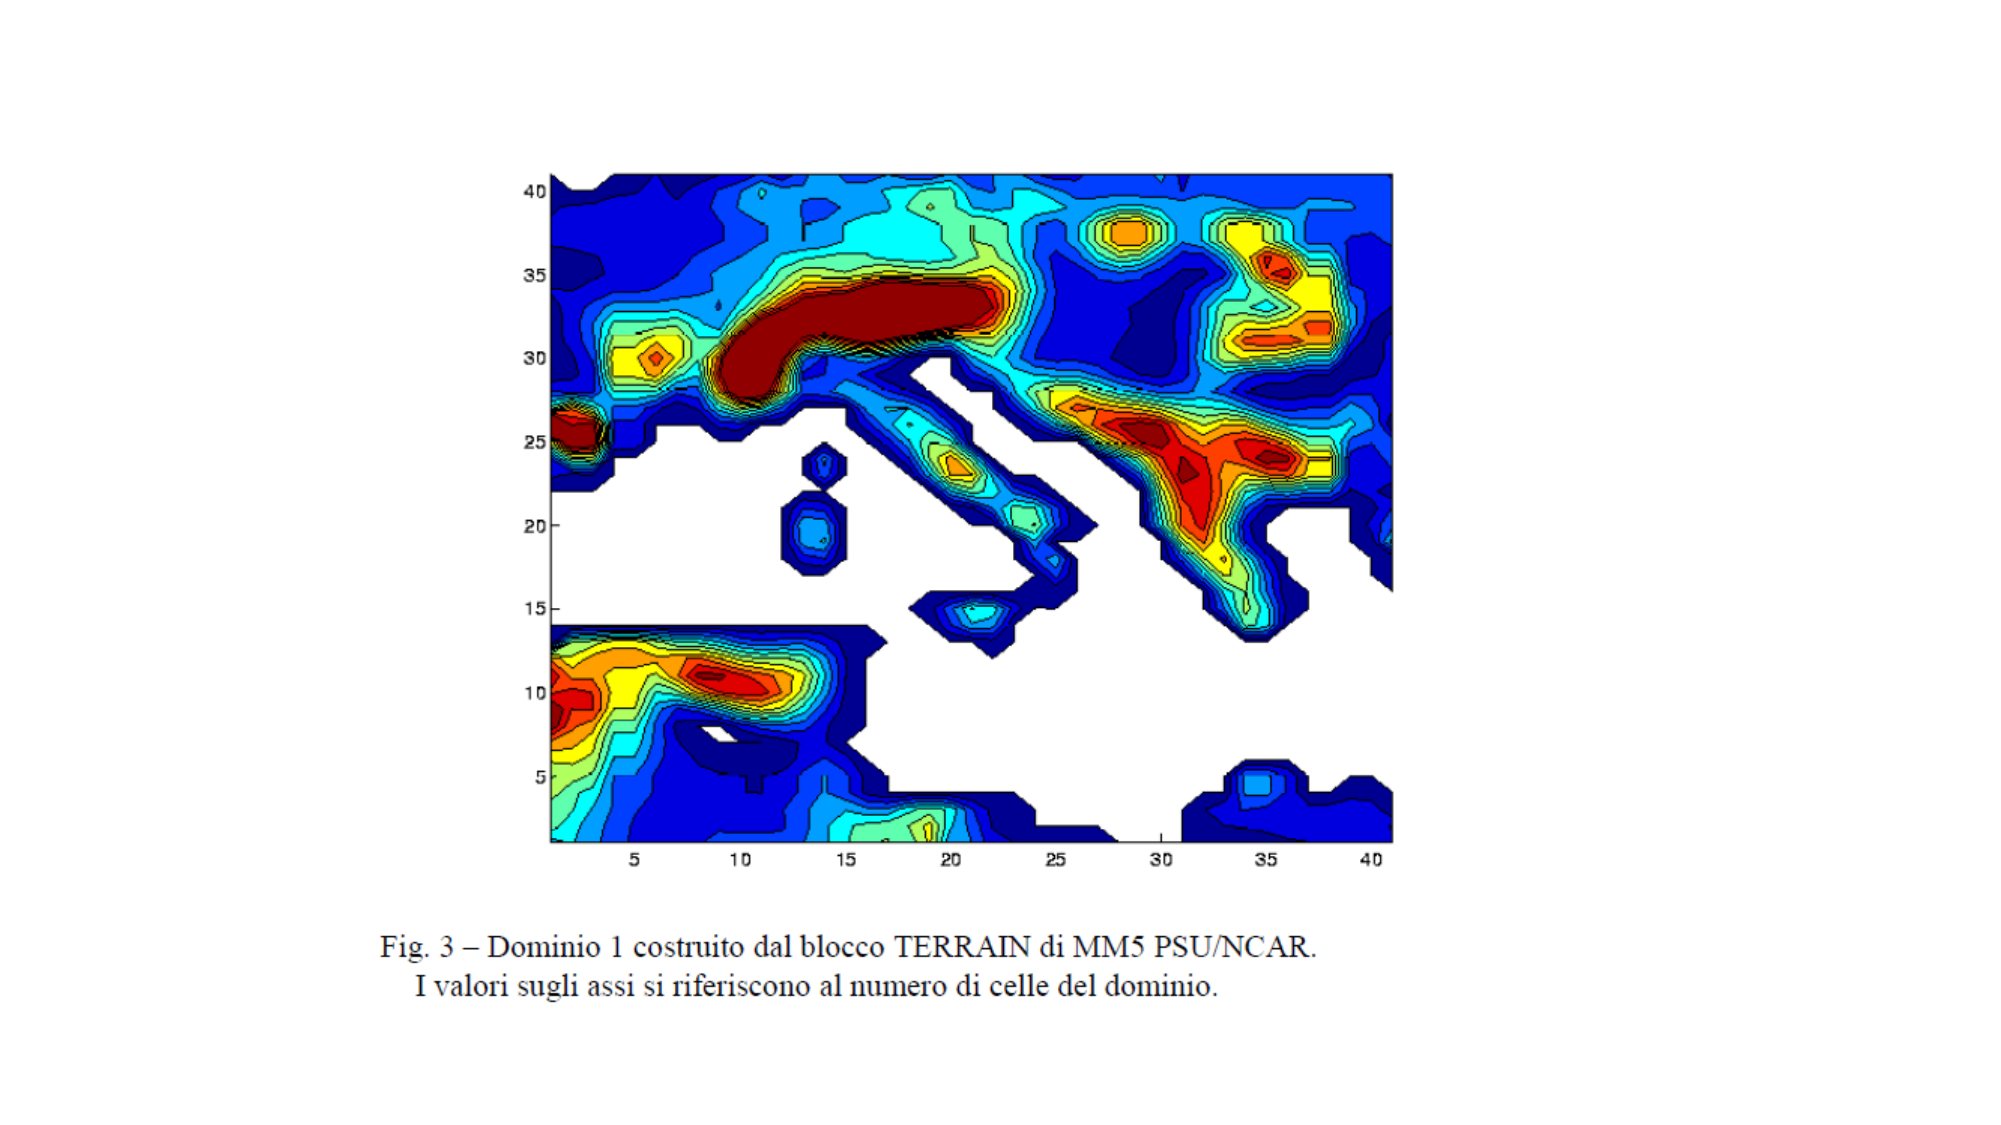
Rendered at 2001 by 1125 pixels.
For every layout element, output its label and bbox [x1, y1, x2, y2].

picture [339, 21, 1662, 1125]
